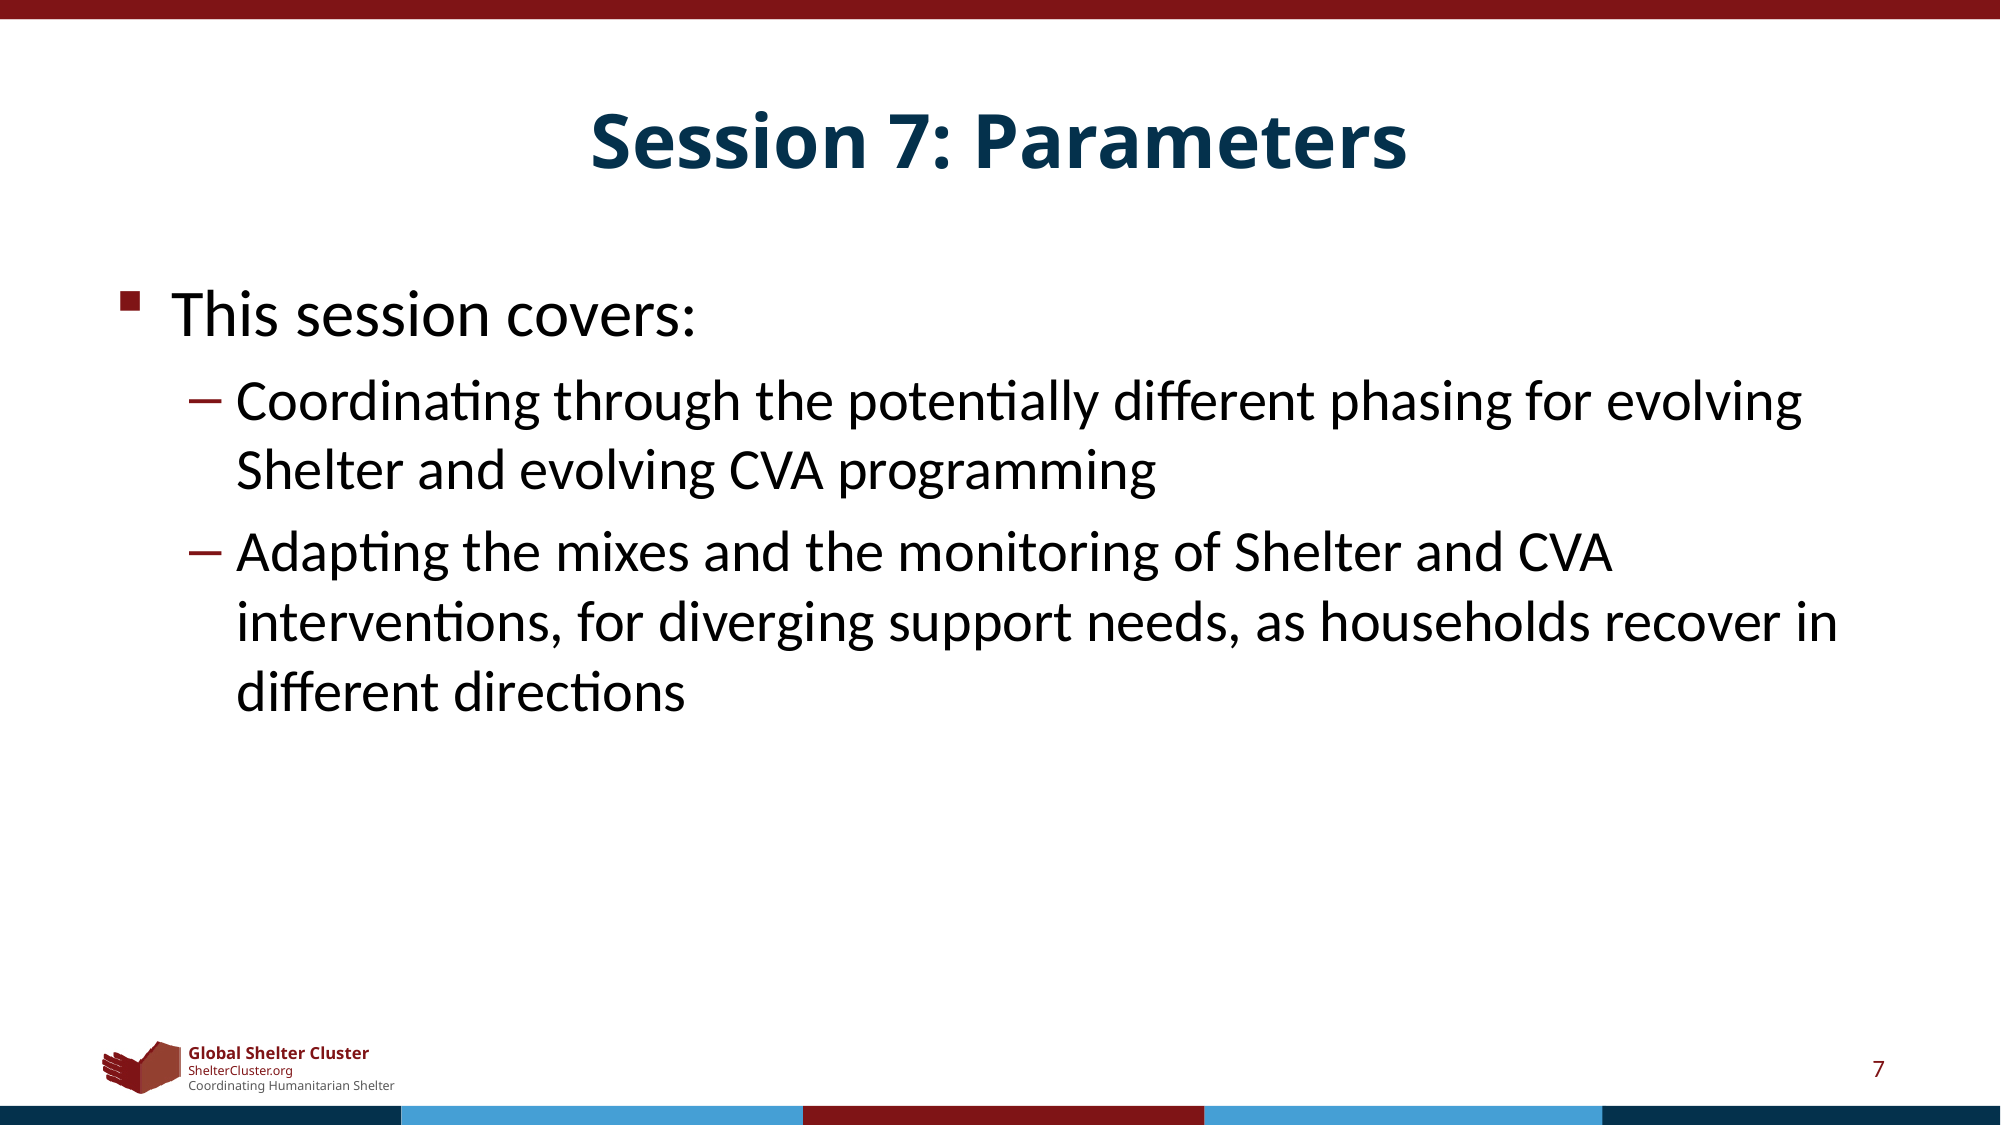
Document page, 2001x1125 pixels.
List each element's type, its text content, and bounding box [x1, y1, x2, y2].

title Session 7: Parameters [99, 45, 1900, 233]
slide_number 7 [1433, 1037, 1900, 1098]
picture [102, 1041, 181, 1094]
list This session covers: Coordinating through the potentially different phasing for evolving Shelter and evolving CVA programming Adapting the mixes and the monitoring of Shelter and CVA interventions, for diverging support needs, as households recover in different directions [99, 262, 1900, 1005]
